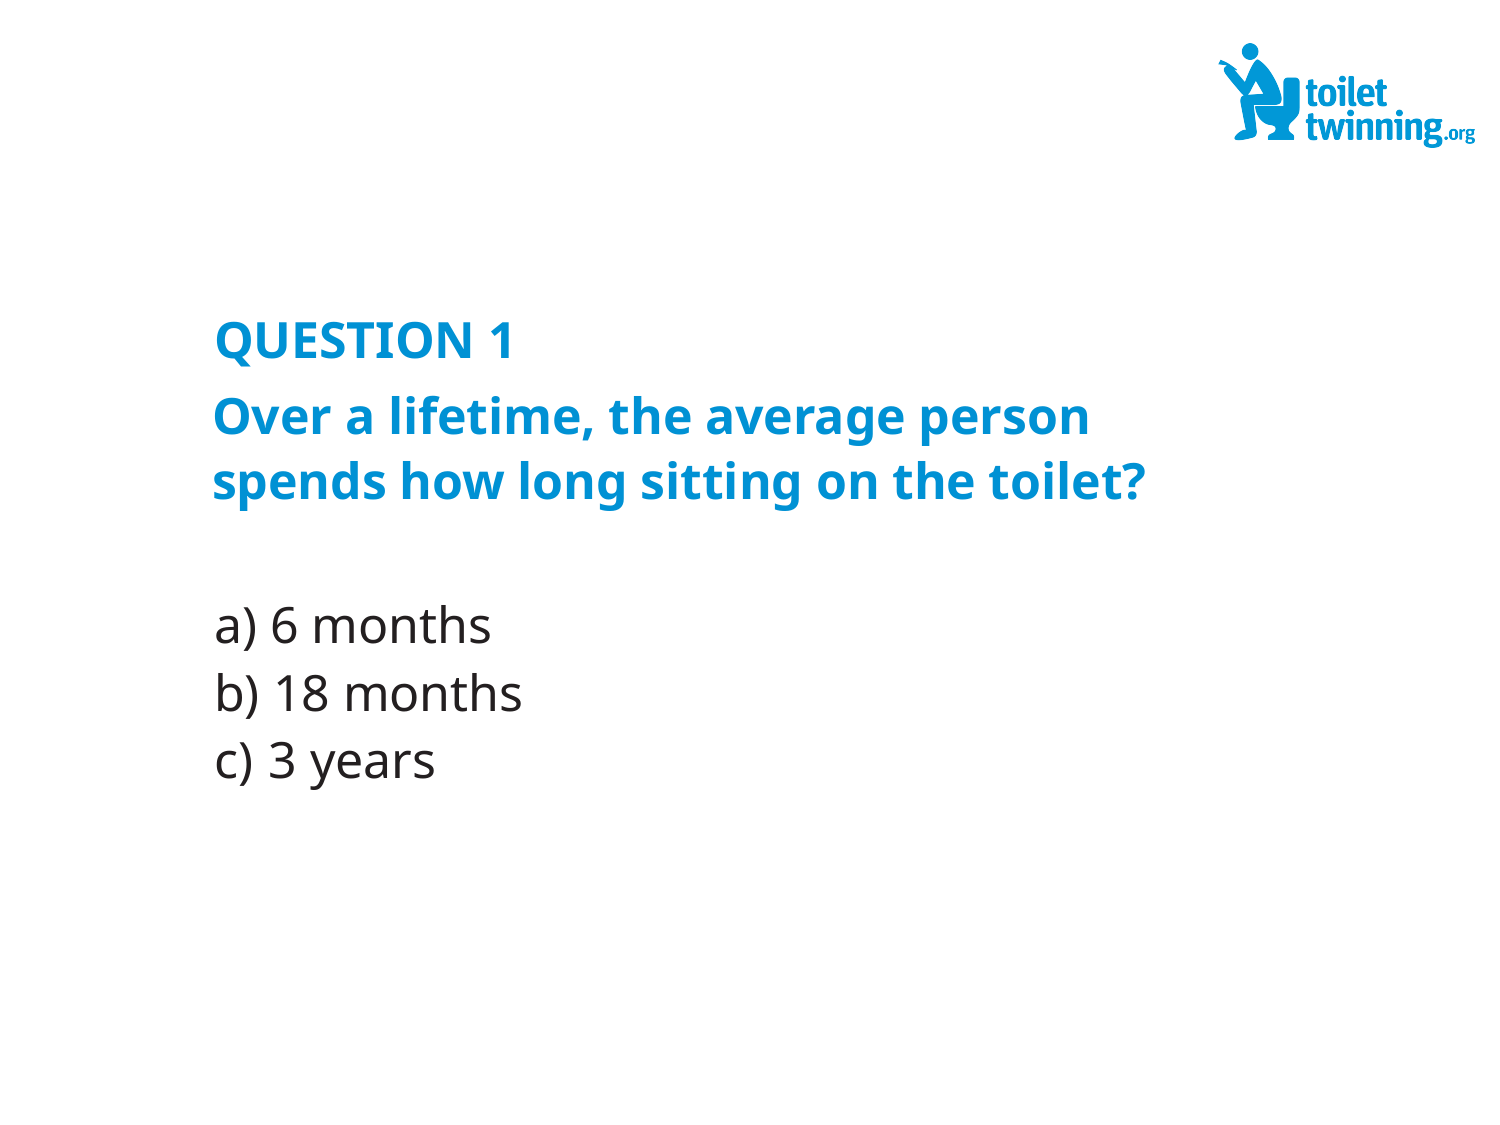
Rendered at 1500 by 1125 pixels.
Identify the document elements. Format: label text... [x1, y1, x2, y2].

picture [1218, 43, 1475, 148]
text_box QUESTION 1 Over a lifetime, the average person spends how long sitting on the toilet? 6 months 18 months 3 years [197, 296, 1202, 797]
picture [1250, 84, 1261, 94]
picture [1218, 43, 1254, 80]
